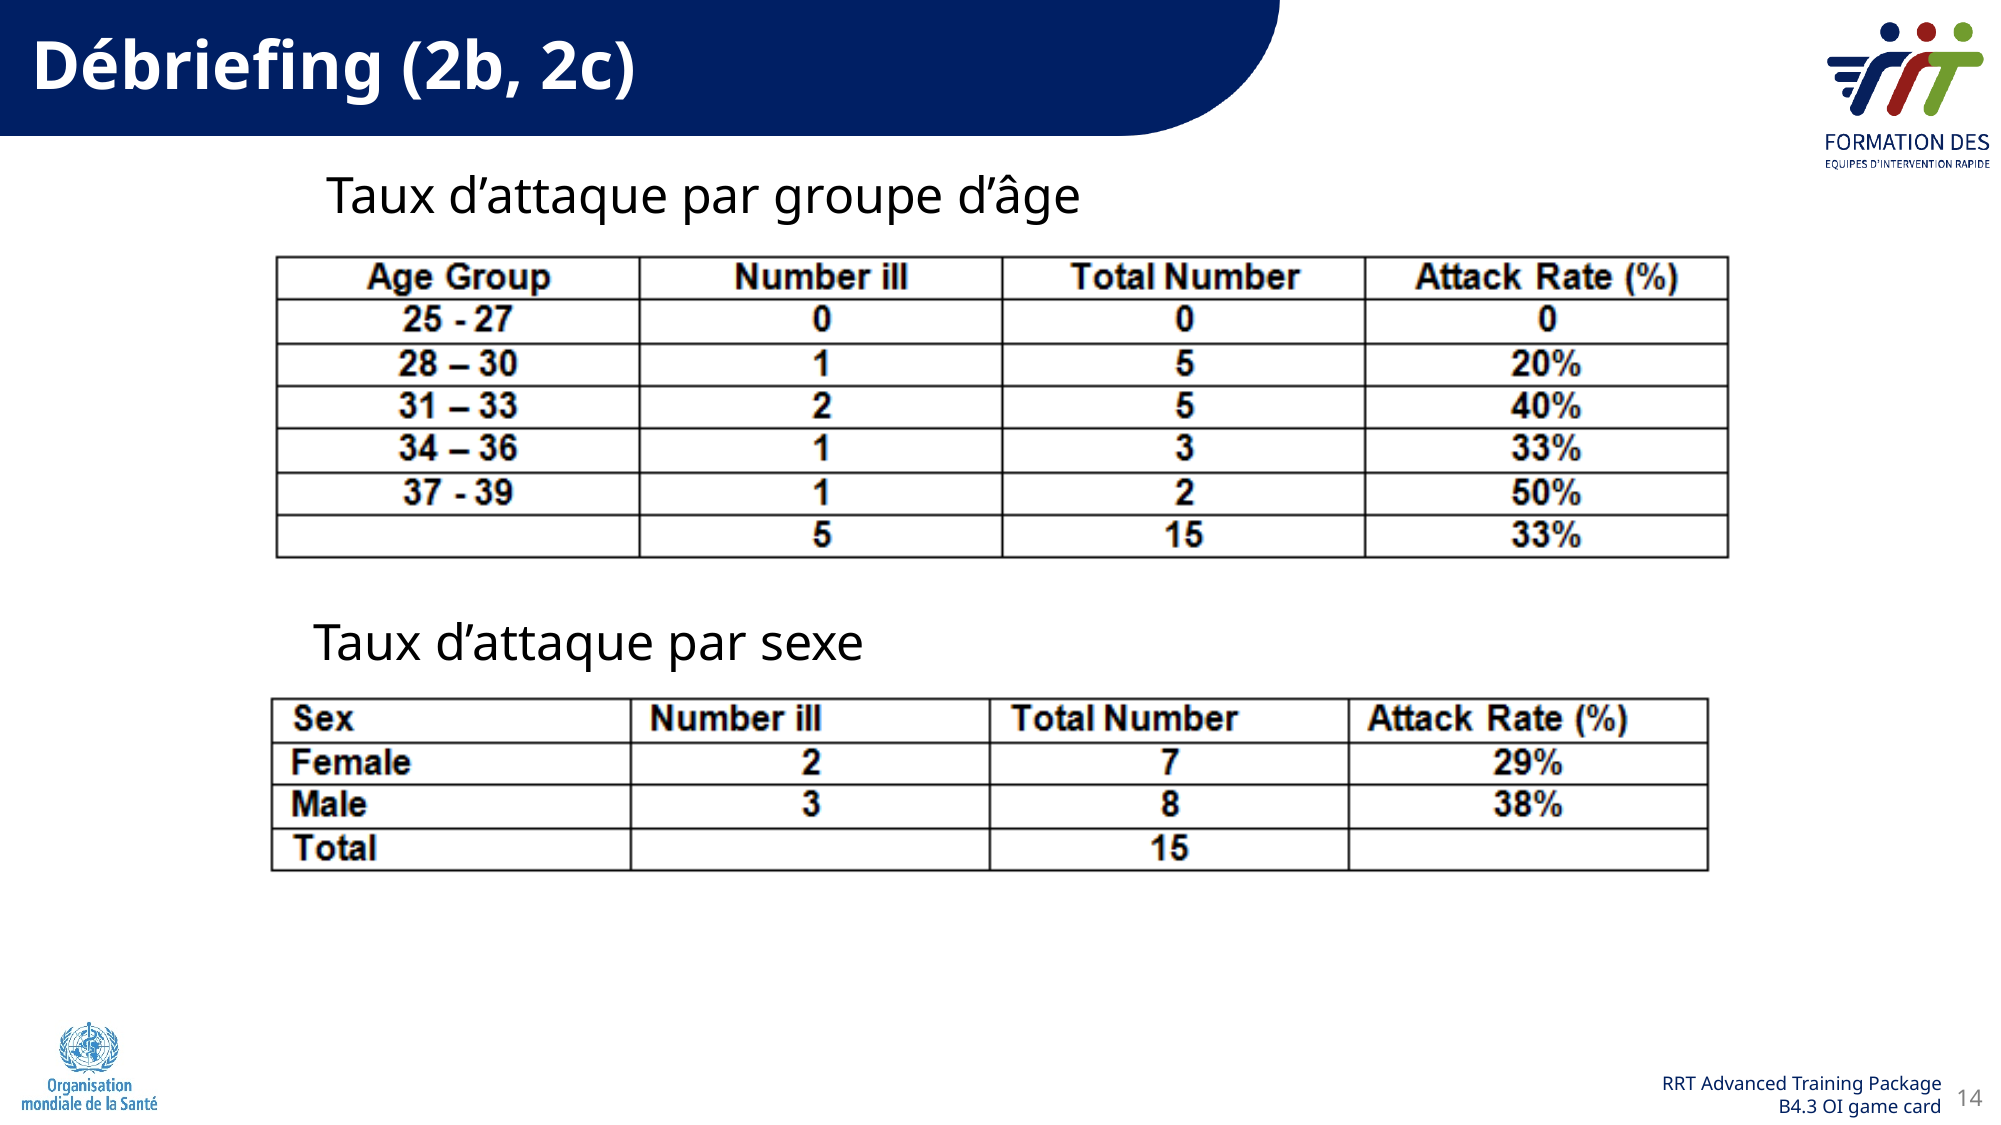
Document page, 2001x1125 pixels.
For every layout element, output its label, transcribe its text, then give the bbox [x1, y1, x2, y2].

picture [20, 1020, 158, 1111]
picture [1825, 21, 1990, 170]
text_box Débriefing (2b, 2c) [23, 15, 1580, 121]
picture [261, 238, 1758, 582]
text_box Taux d’attaque par sexe [305, 602, 873, 677]
text_box Taux d’attaque par groupe d’âge [319, 156, 1090, 231]
picture [0, 0, 1280, 136]
picture [261, 677, 1739, 887]
